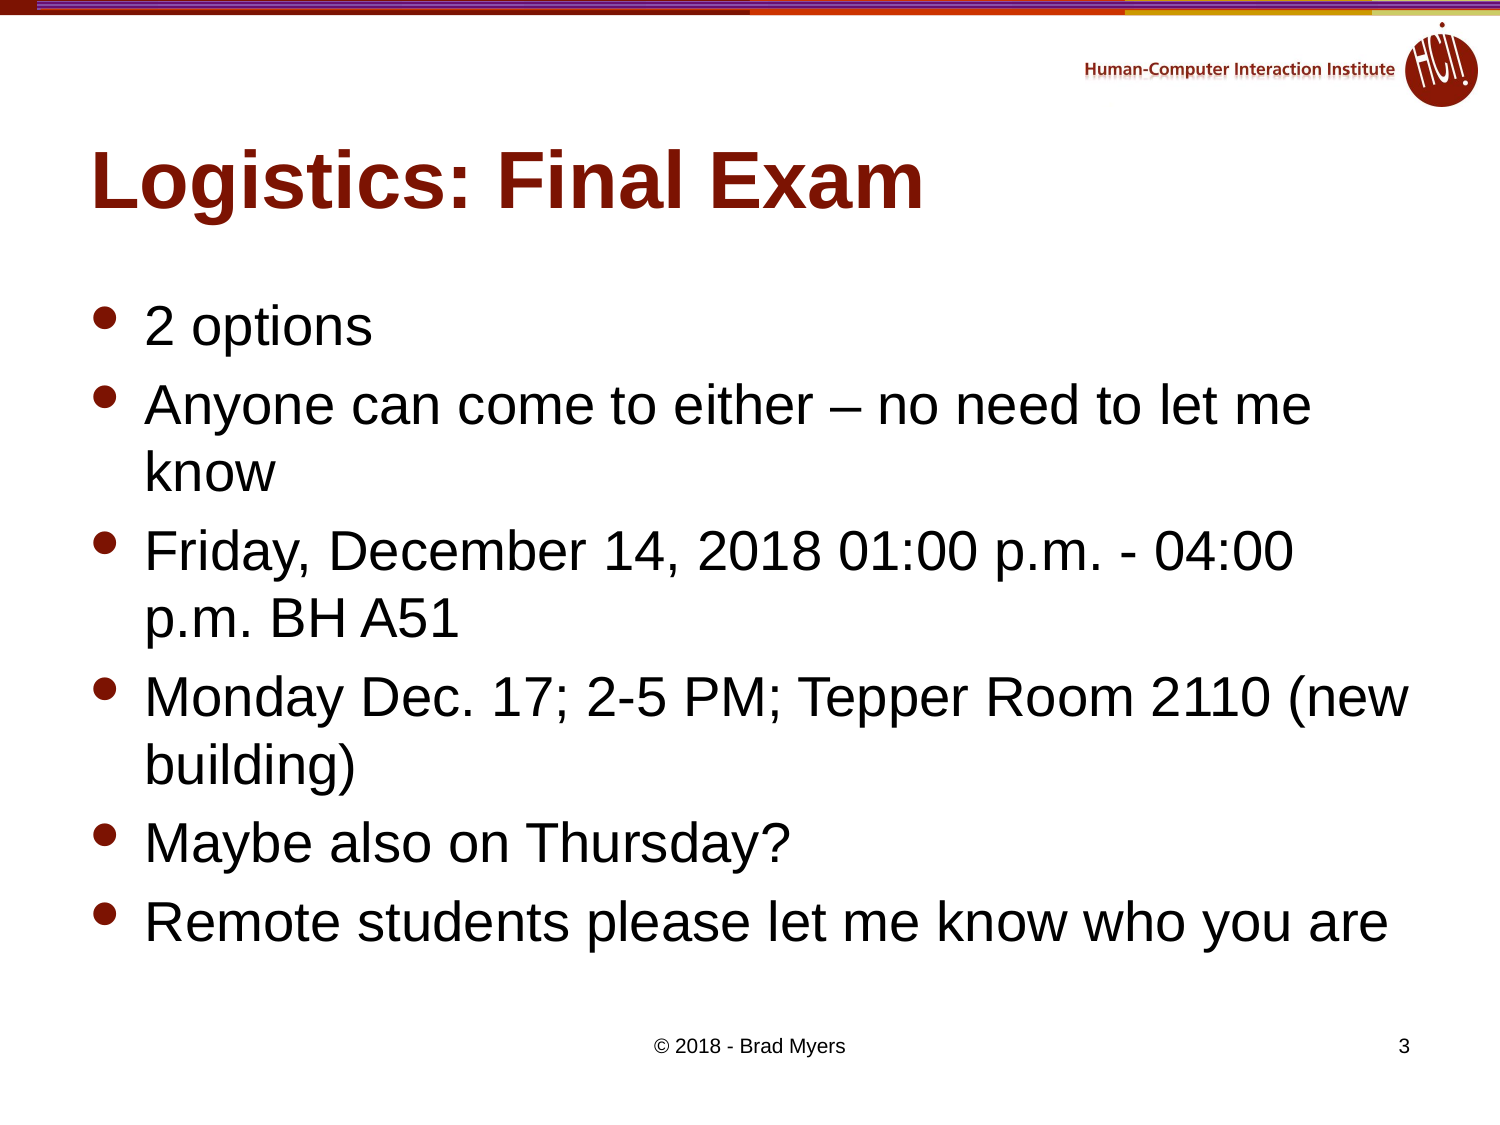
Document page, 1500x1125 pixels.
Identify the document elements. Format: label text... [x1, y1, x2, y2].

title Logistics: Final Exam [74, 19, 1313, 233]
footer © 2018 - Brad Myers [512, 1024, 988, 1101]
slide_number 3 [1074, 1024, 1426, 1101]
picture [1313, 22, 1478, 107]
list 2 options Anyone can come to either – no need to let me know Friday, December 14, 2018 01:00 p.m. - 04:00 p.m. BH A51 Monday Dec. 17; 2-5 PM; Tepper Room 2110 (new building) Maybe also on Thursday? Remote students please let me know who you are [74, 281, 1426, 1006]
picture [37, 1, 1500, 10]
